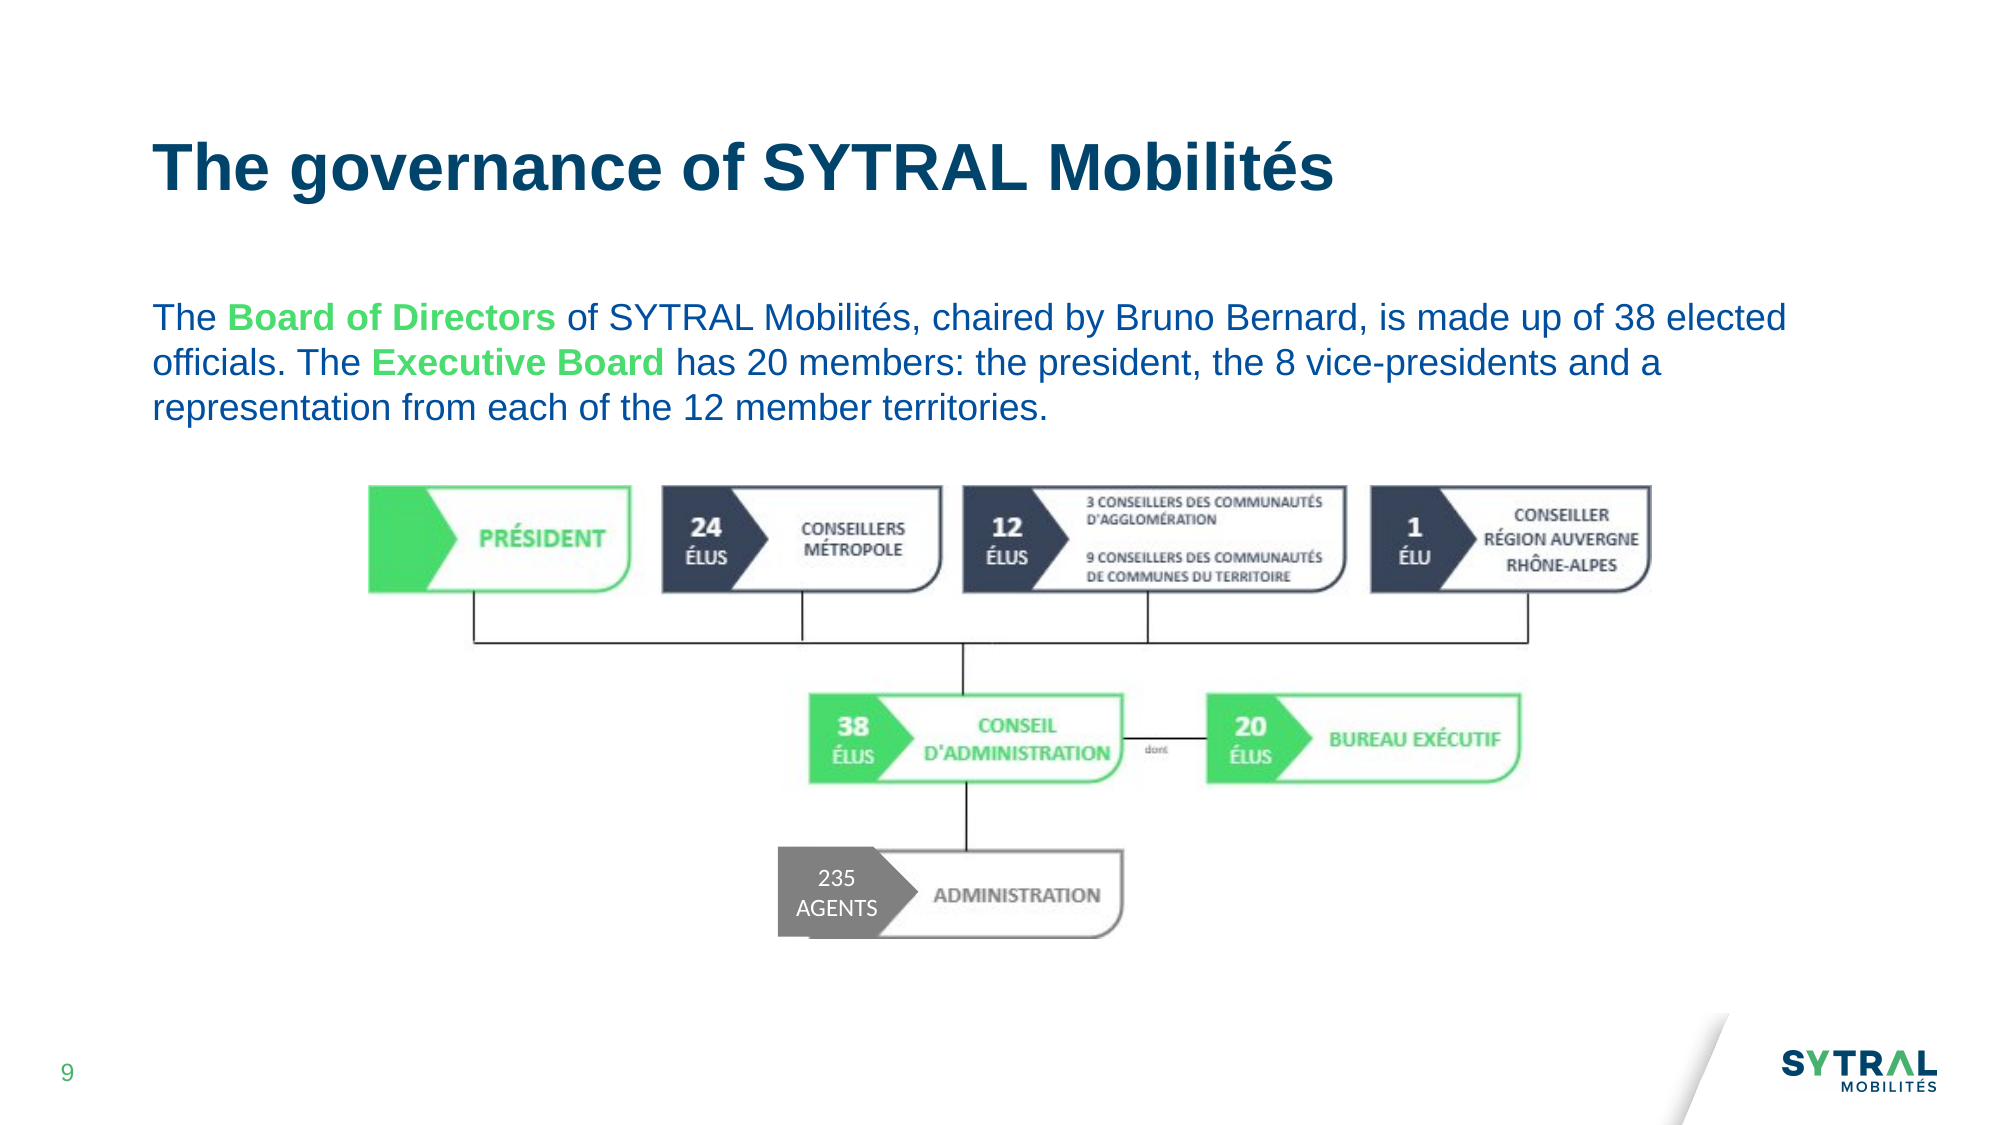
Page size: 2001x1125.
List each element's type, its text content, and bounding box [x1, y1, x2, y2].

picture [368, 485, 1652, 939]
picture [1584, 1013, 2001, 1125]
text_box 9 [45, 1041, 130, 1101]
title The governance of SYTRAL Mobilités [137, 59, 1863, 278]
list The Board of Directors of SYTRAL Mobilités, chaired by Bruno Bernard, is made up of 38 elected officials. The Executive Board has 20 members: the president, the 8 vice-presidents and a representation from each of the 12 member territories.​ [137, 285, 1863, 1000]
